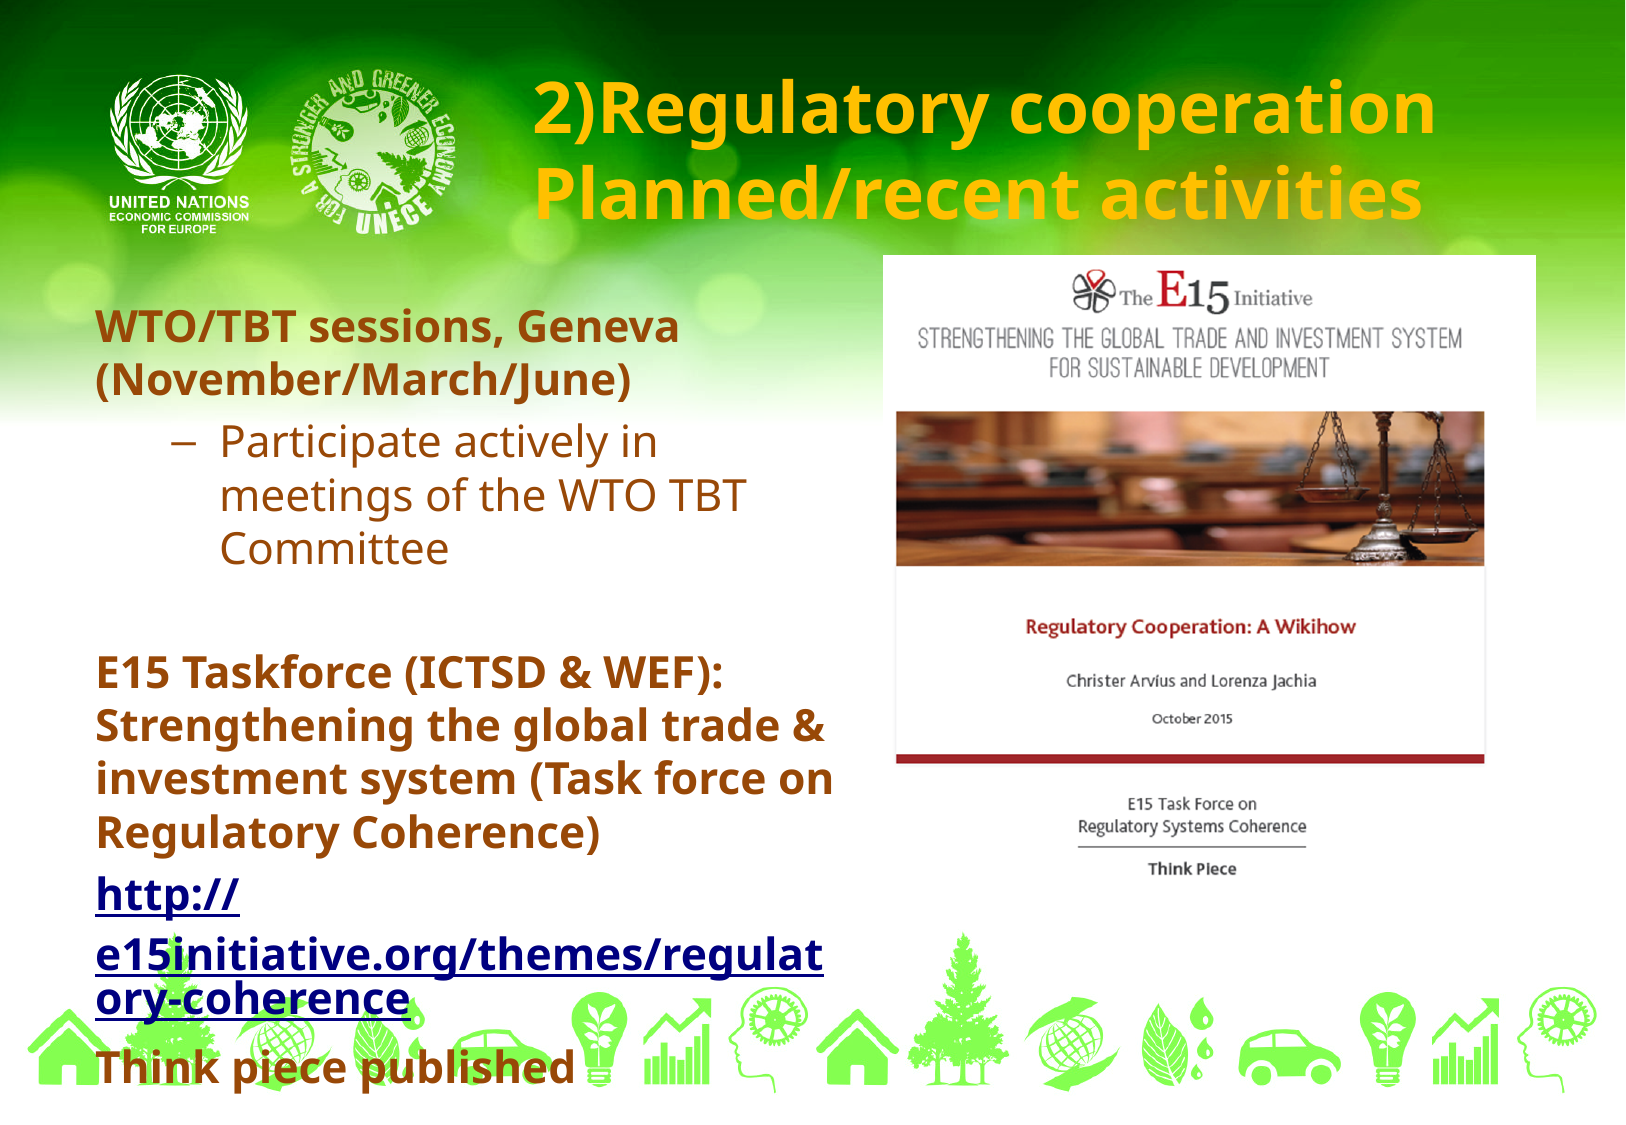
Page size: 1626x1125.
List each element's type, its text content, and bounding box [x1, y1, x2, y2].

list WTO/TBT sessions, Geneva (November/March/June) Participate actively in meetings of the WTO TBT Committee E15 Taskforce (ICTSD & WEF): Strengthening the global trade & investment system (Task force on Regulatory Coherence) http://e15initiative.org/themes/regulatory-coherence Think piece published [80, 290, 860, 1059]
title 2)Regulatory cooperation Planned/recent activities [517, 54, 1625, 243]
picture [0, 0, 1626, 1125]
